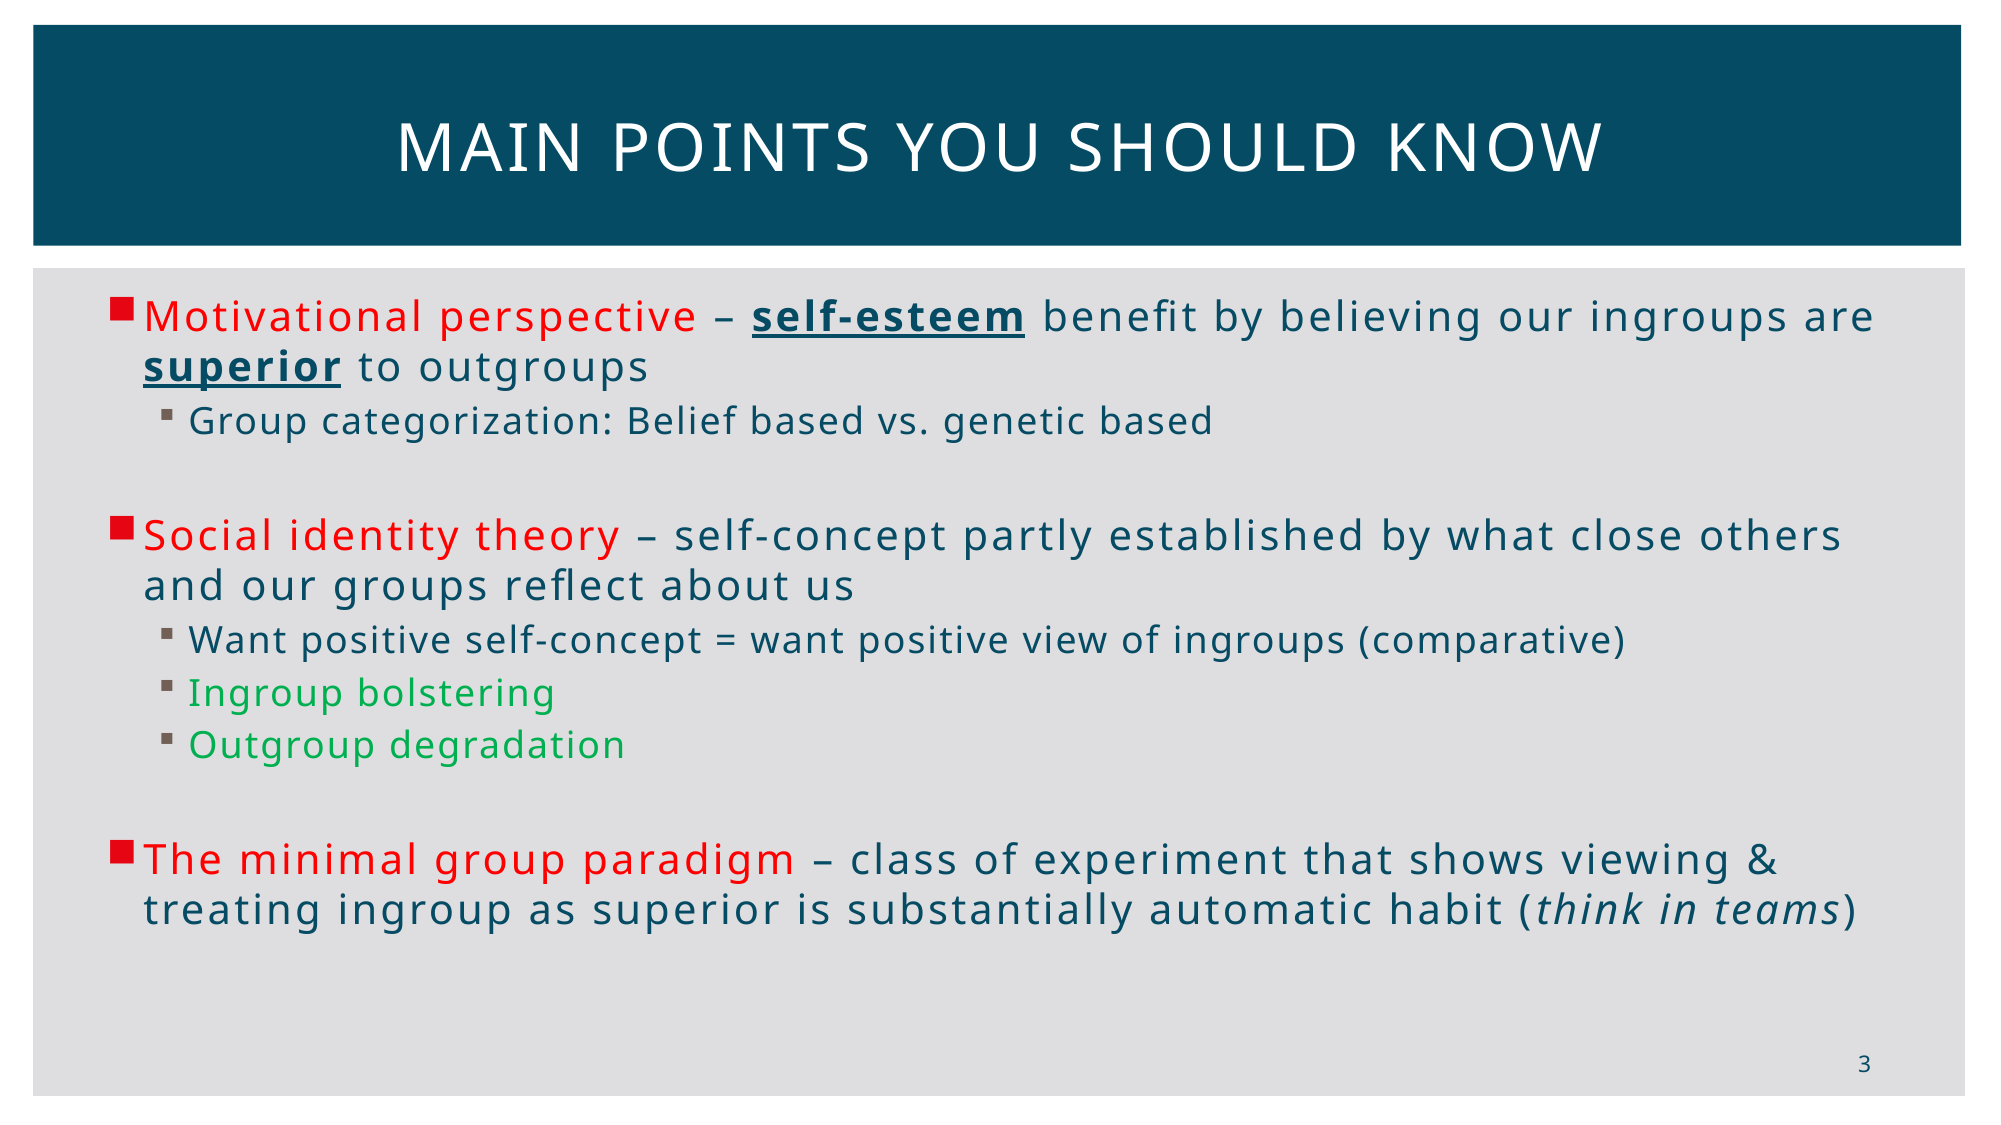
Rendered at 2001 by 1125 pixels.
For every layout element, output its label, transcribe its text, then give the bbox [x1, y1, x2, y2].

title Main Points you should know [83, 58, 1917, 232]
list Motivational perspective – self-esteem benefit by believing our ingroups are superior to outgroups Group categorization: Belief based vs. genetic based Social identity theory – self-concept partly established by what close others and our groups reflect about us Want positive self-concept = want positive view of ingroups (comparative) Ingroup bolstering Outgroup degradation The minimal group paradigm – class of experiment that shows viewing & treating ingroup as superior is substantially automatic habit (think in teams) [83, 281, 1923, 1005]
slide_number 3 [1800, 1041, 1930, 1089]
